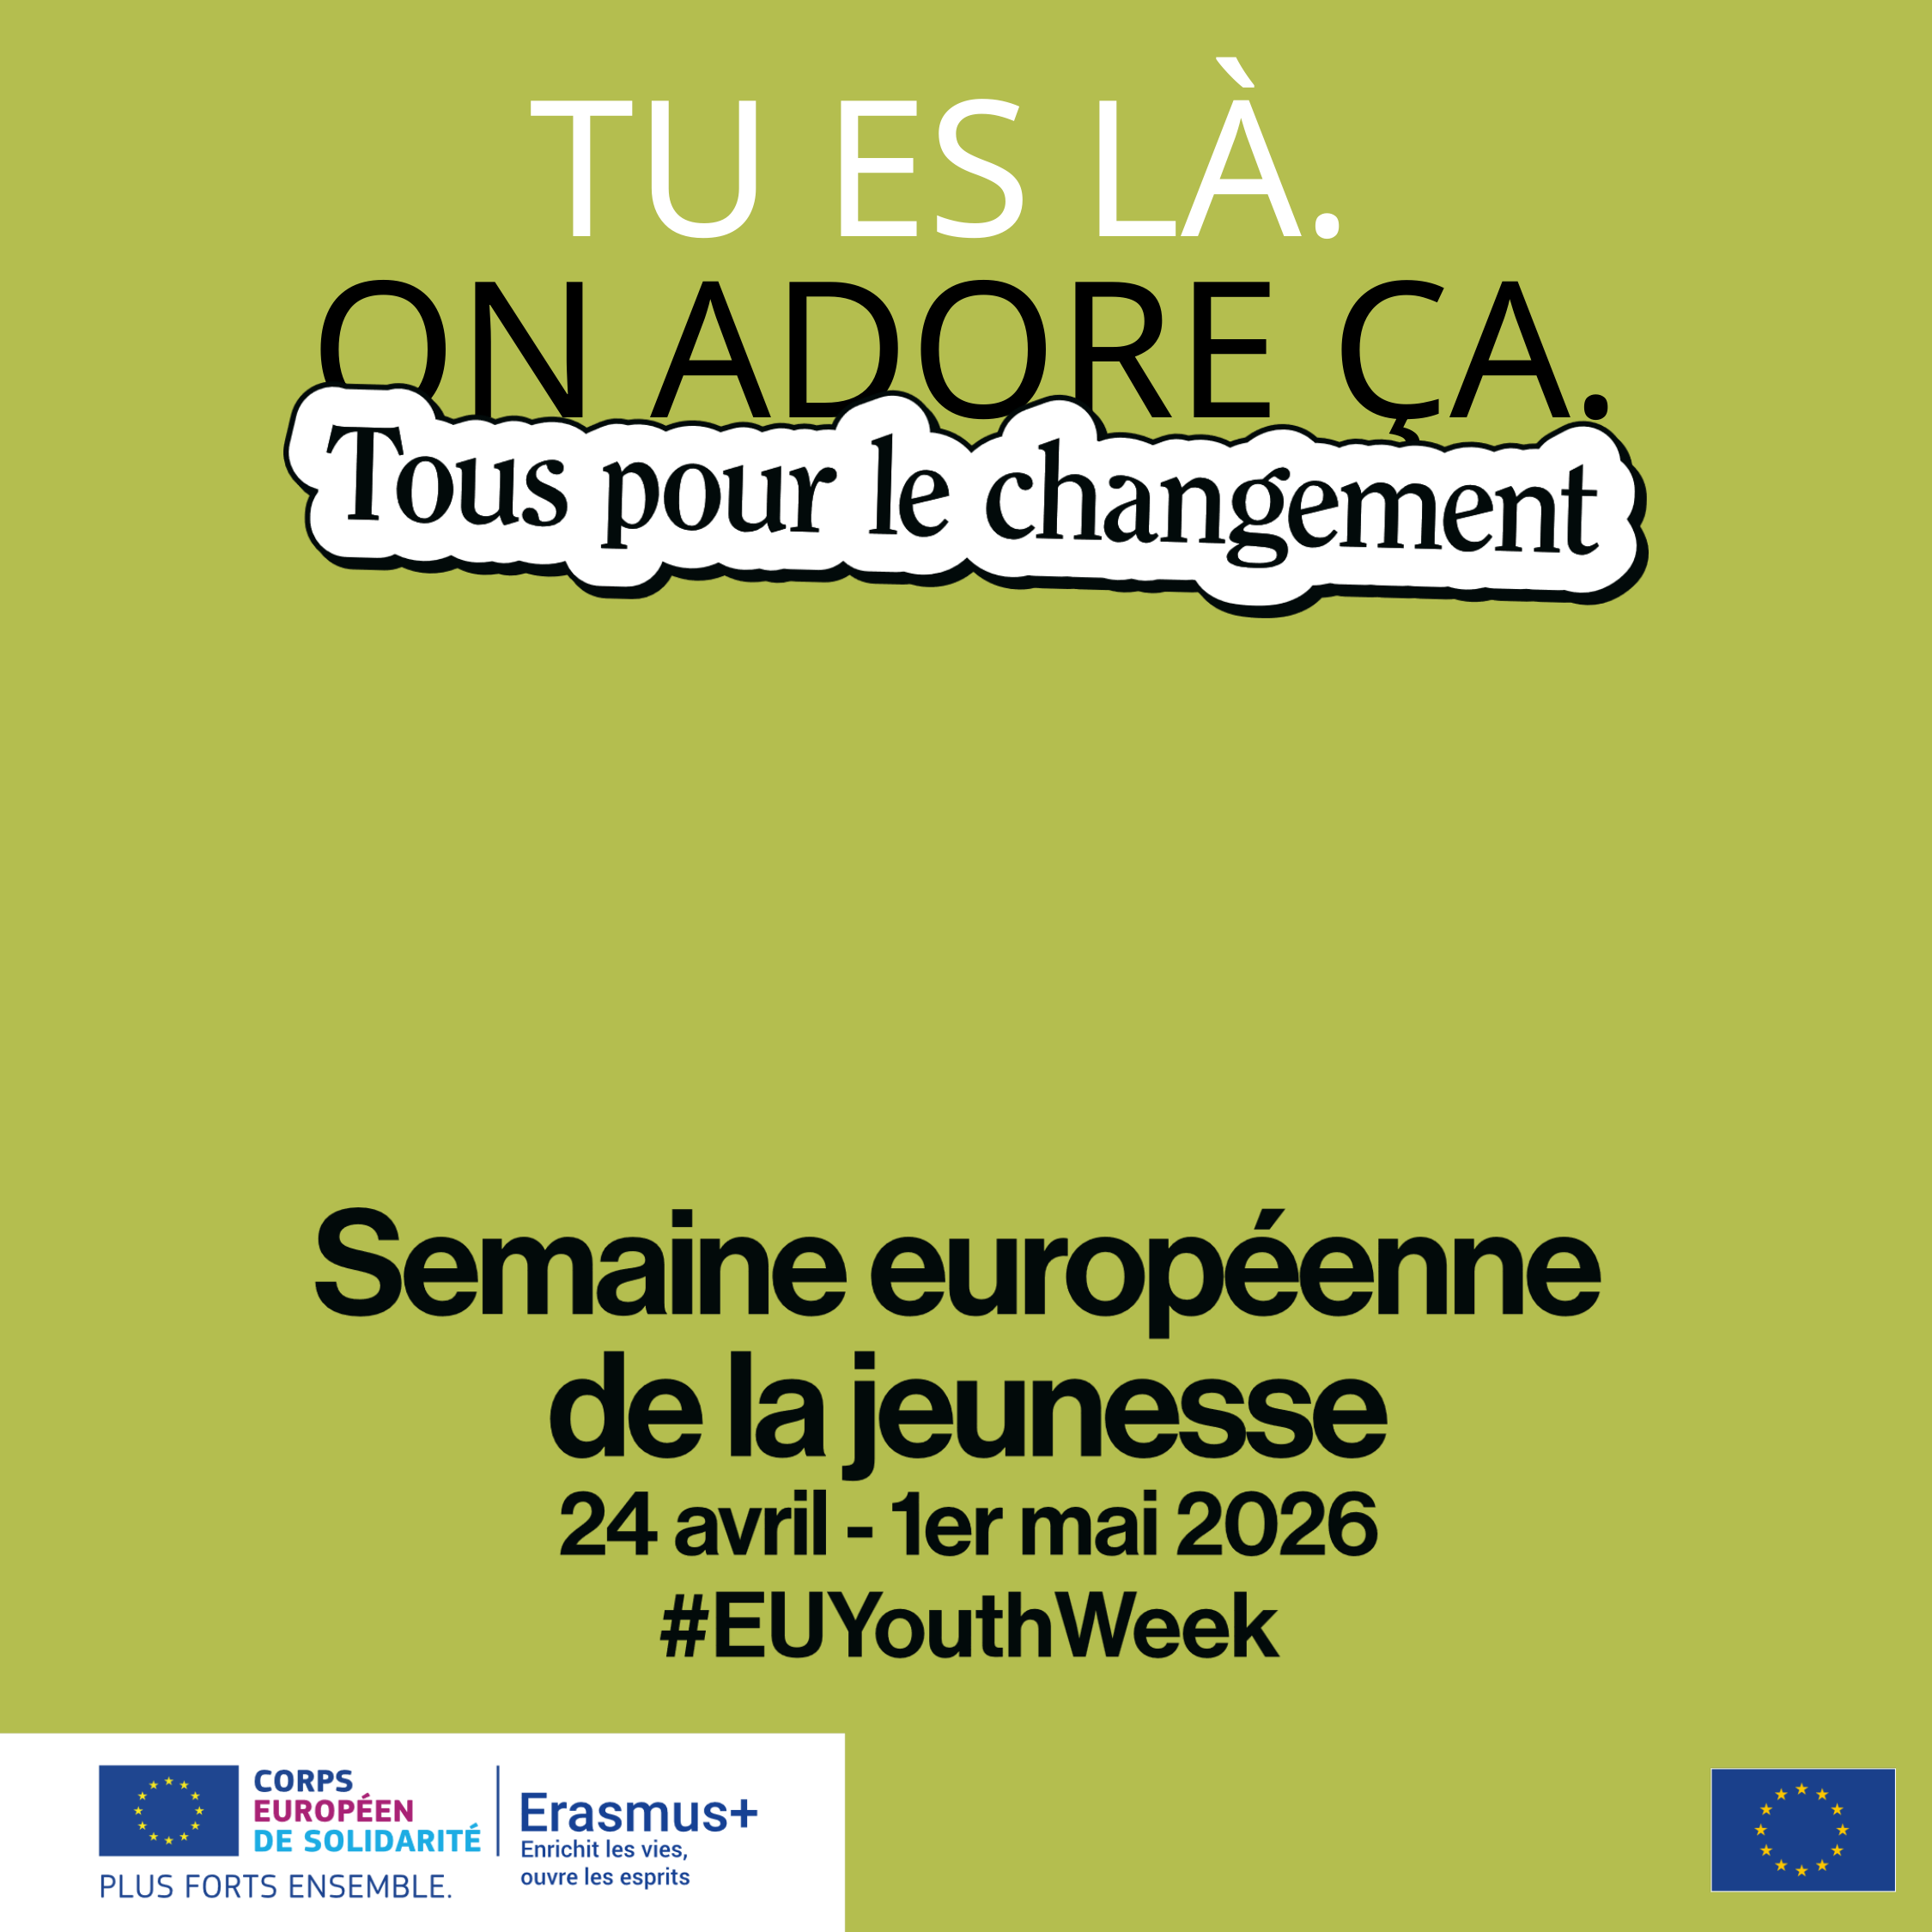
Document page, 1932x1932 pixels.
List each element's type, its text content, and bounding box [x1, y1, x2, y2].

text_box TU ES Là. ON ADORE ÇA. [305, 86, 1627, 380]
picture [0, 1207, 1896, 1932]
picture [283, 380, 1649, 619]
